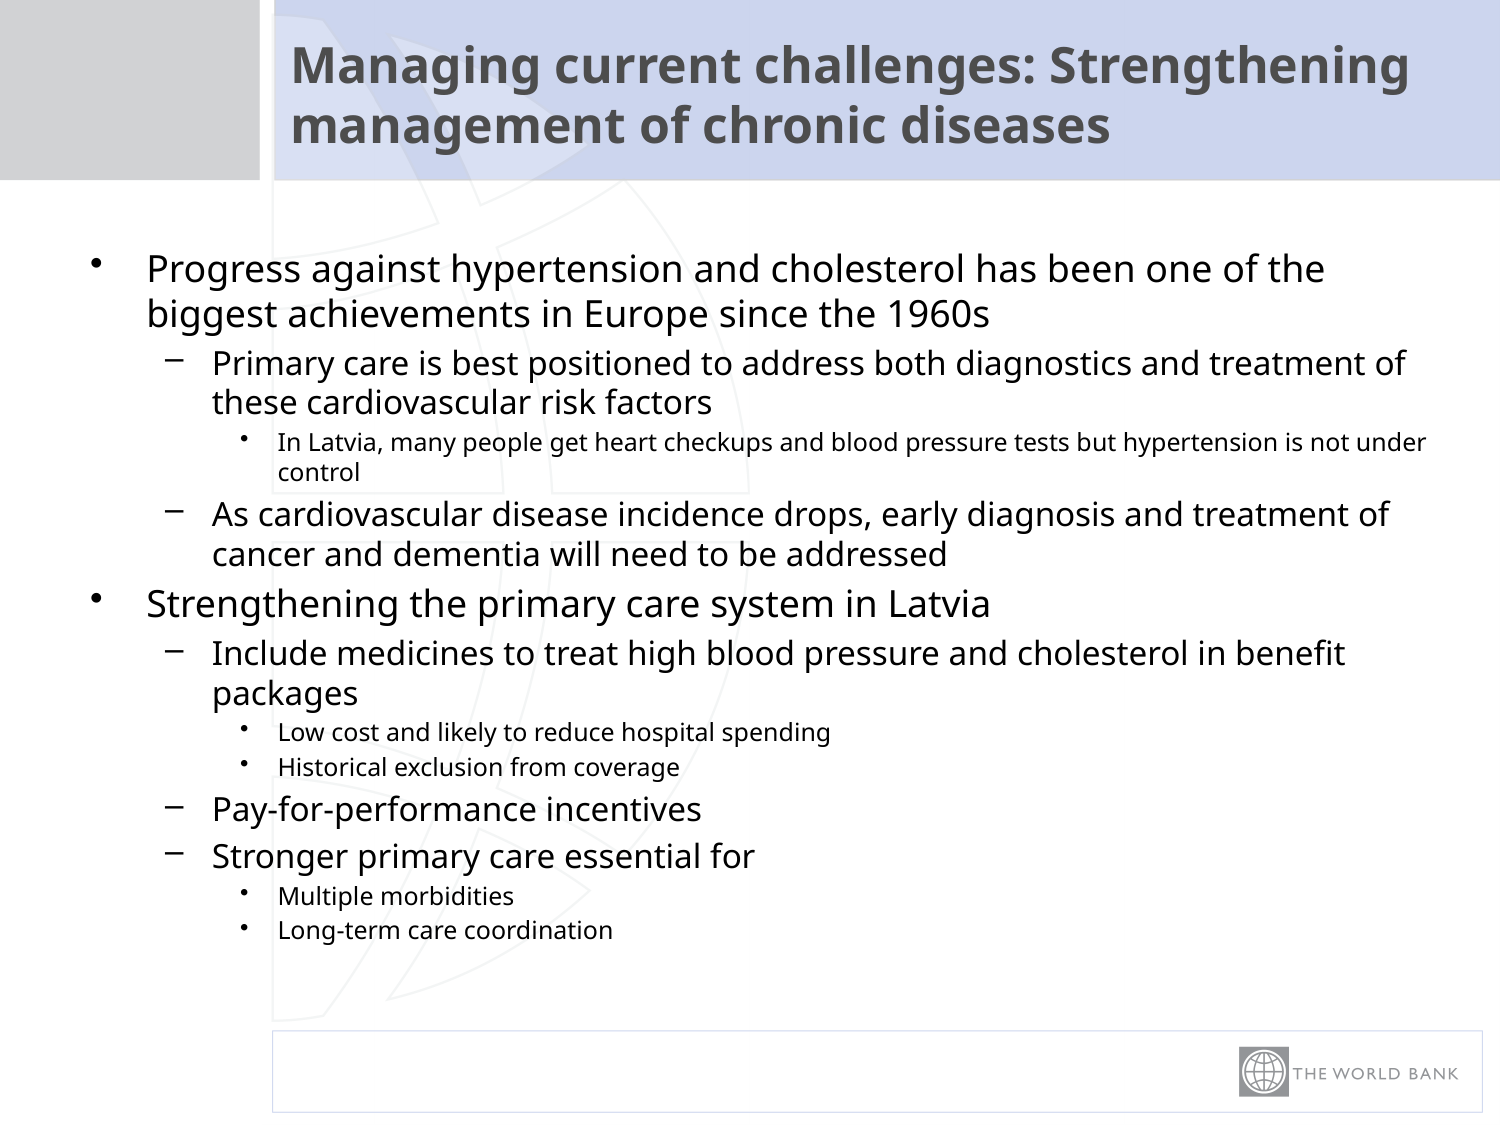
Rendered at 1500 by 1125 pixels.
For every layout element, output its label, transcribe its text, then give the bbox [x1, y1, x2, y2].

list Progress against hypertension and cholesterol has been one of the biggest achievements in Europe since the 1960s Primary care is best positioned to address both diagnostics and treatment of these cardiovascular risk factors In Latvia, many people get heart checkups and blood pressure tests but hypertension is not under control As cardiovascular disease incidence drops, early diagnosis and treatment of cancer and dementia will need to be addressed Strengthening the primary care system in Latvia Include medicines to treat high blood pressure and cholesterol in benefit packages Low cost and likely to reduce hospital spending Historical exclusion from coverage Pay-for-performance incentives Stronger primary care essential for Multiple morbidities Long-term care coordination [75, 237, 1450, 955]
picture [0, 0, 1500, 1125]
title Managing current challenges: Strengthening management of chronic diseases [274, 0, 1500, 188]
